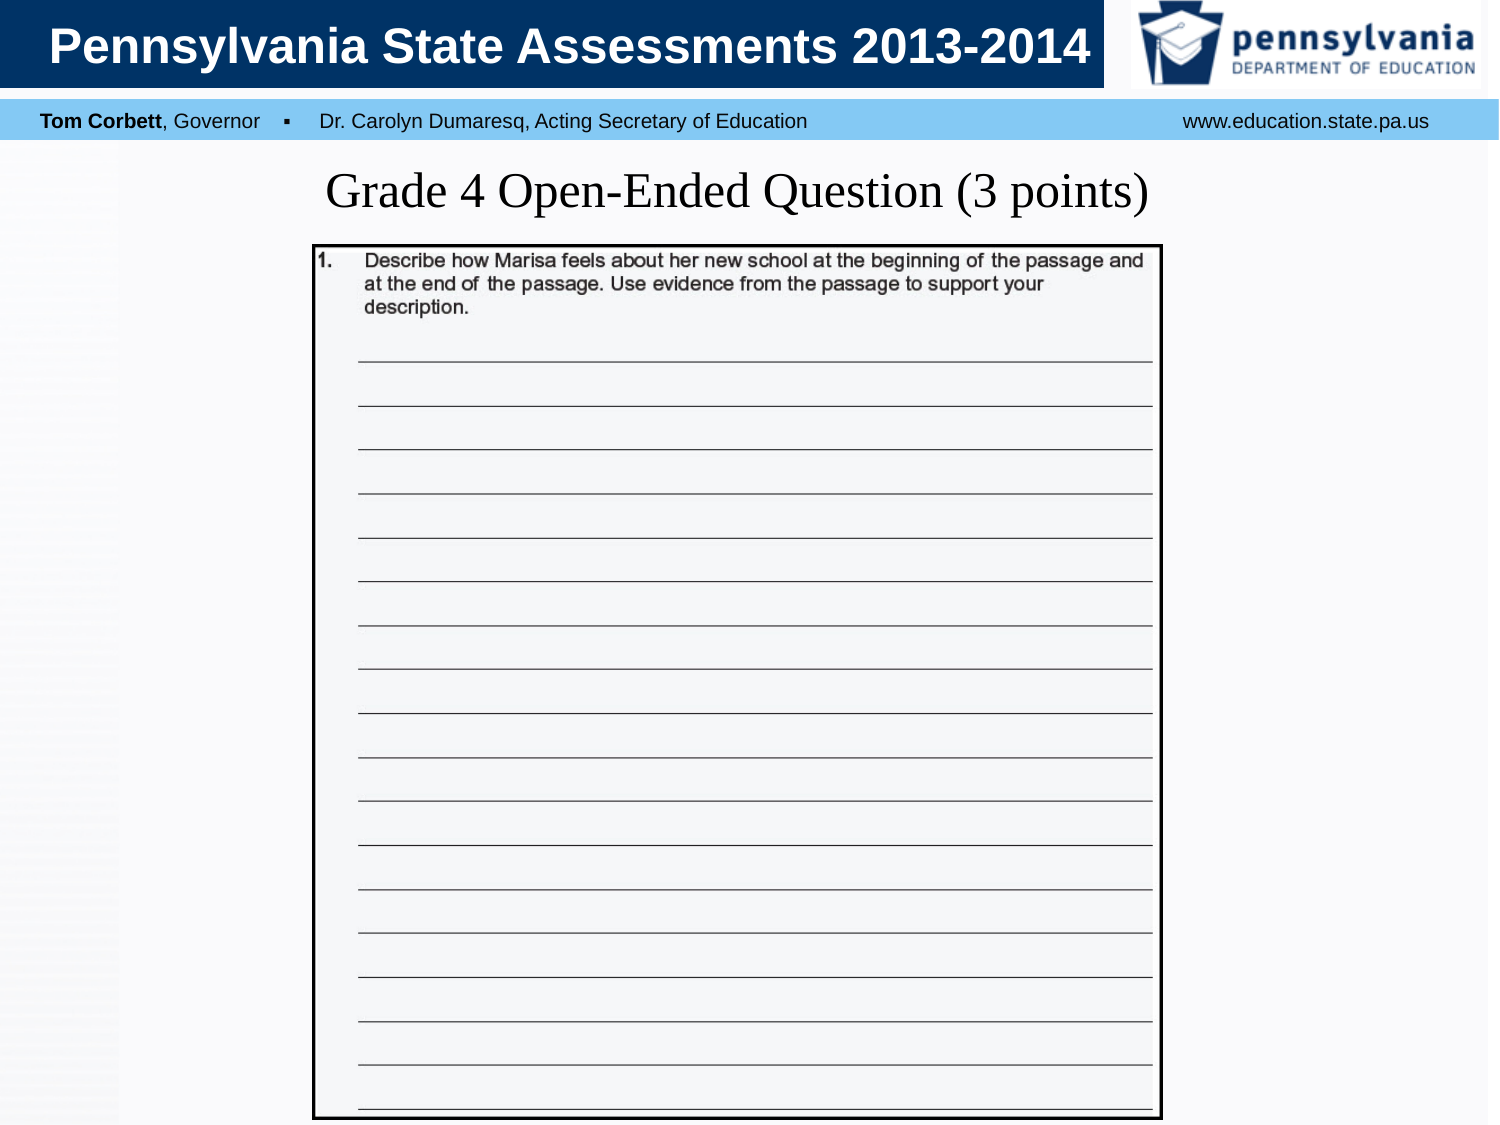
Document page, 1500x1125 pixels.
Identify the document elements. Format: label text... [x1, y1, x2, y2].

picture [0, 140, 1488, 1125]
list Grade 4 Open-Ended Question (3 points) [62, 149, 1413, 275]
picture [0, 0, 1488, 99]
